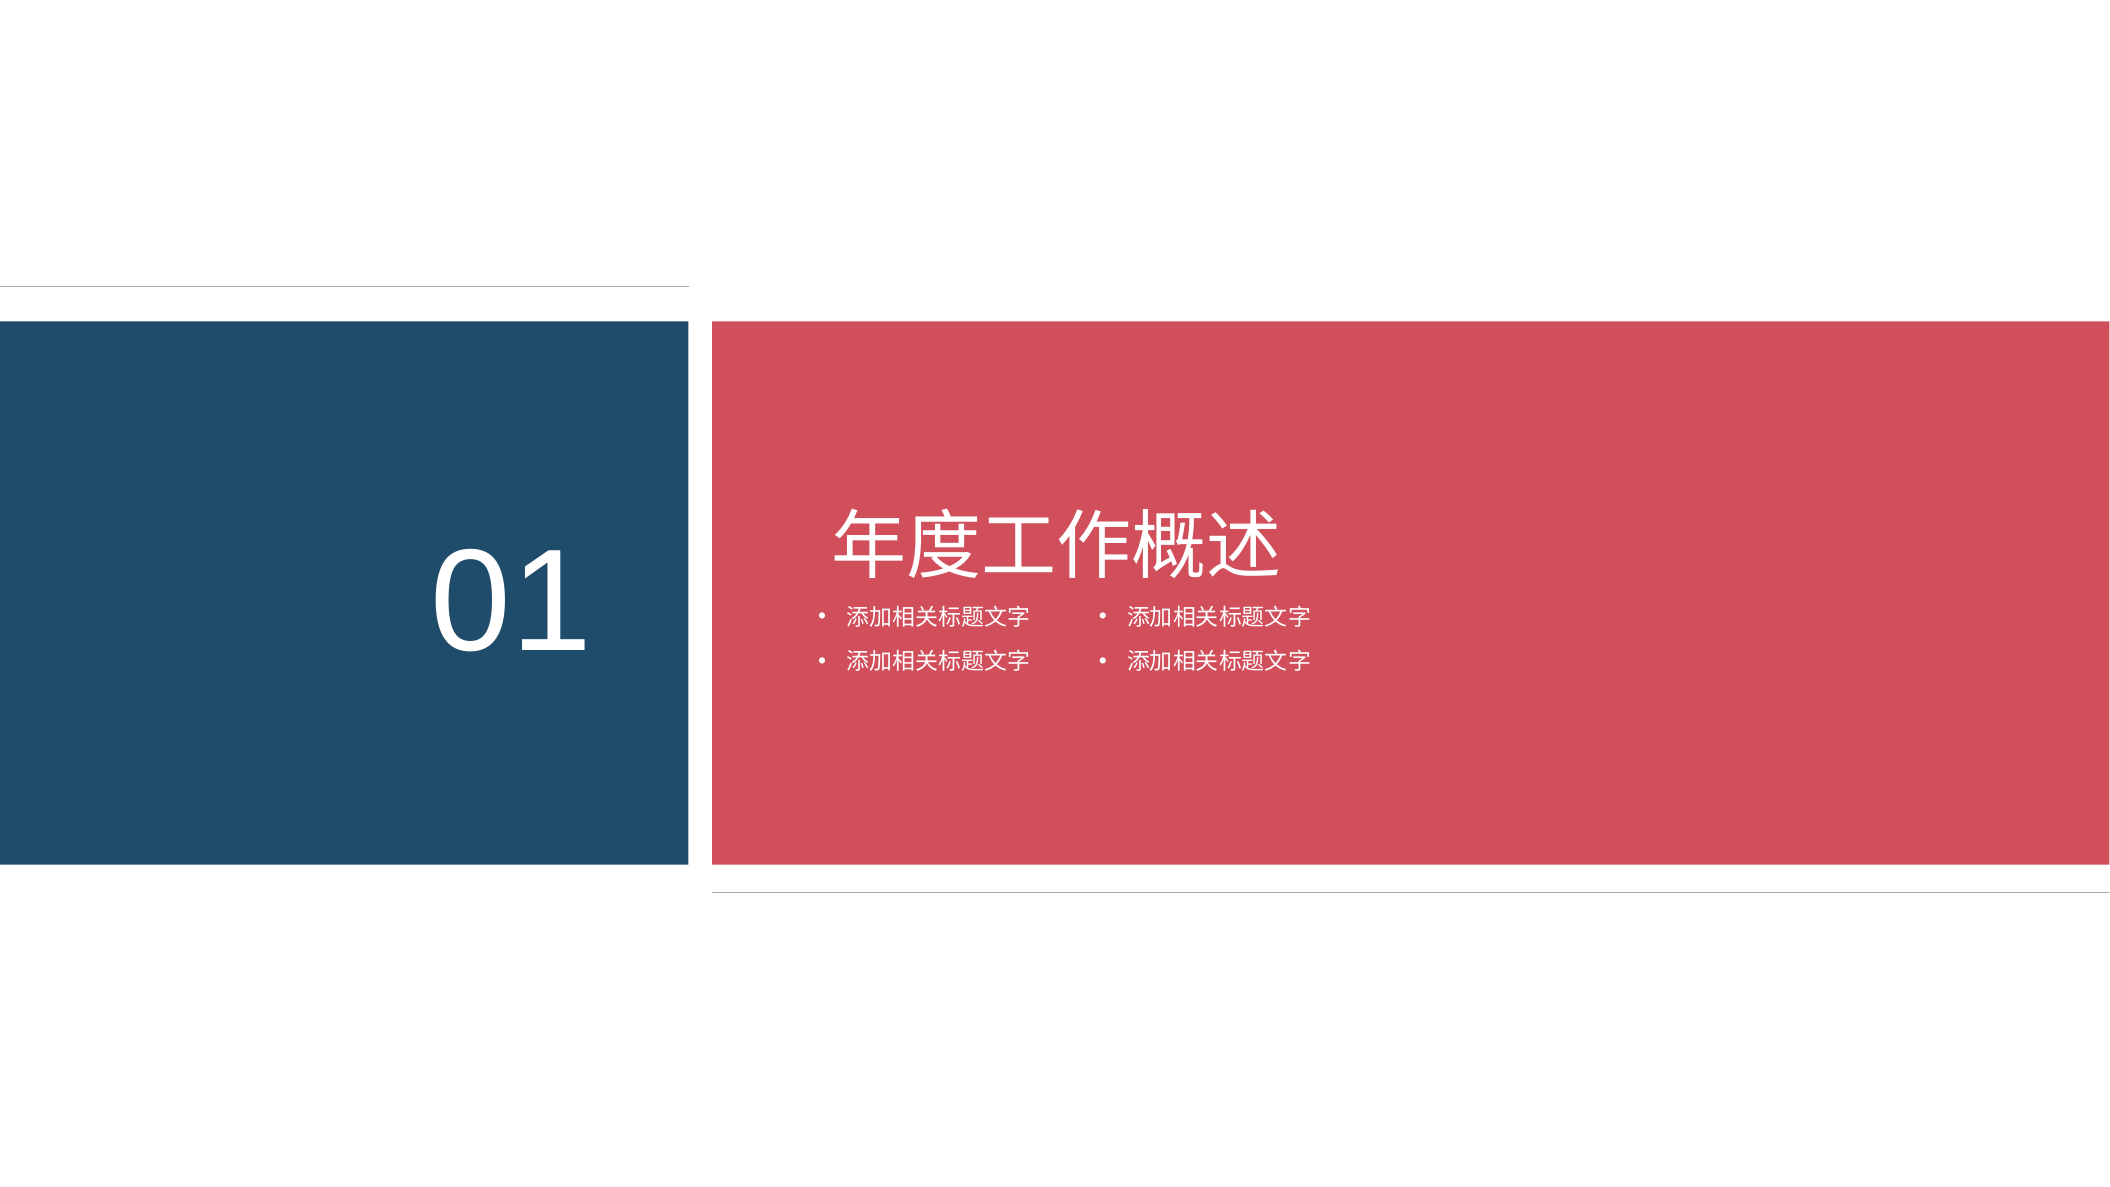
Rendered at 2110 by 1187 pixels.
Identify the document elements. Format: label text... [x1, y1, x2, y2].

text_box [0, 320, 689, 866]
text_box 添加相关标题文字 [1084, 639, 1327, 682]
text_box 01 [394, 497, 628, 687]
text_box 添加相关标题文字 [1084, 594, 1327, 638]
text_box 添加相关标题文字 [803, 639, 1046, 682]
text_box 添加相关标题文字 [803, 594, 1046, 638]
text_box 年度工作概述 [794, 497, 1318, 588]
text_box [711, 320, 2110, 866]
